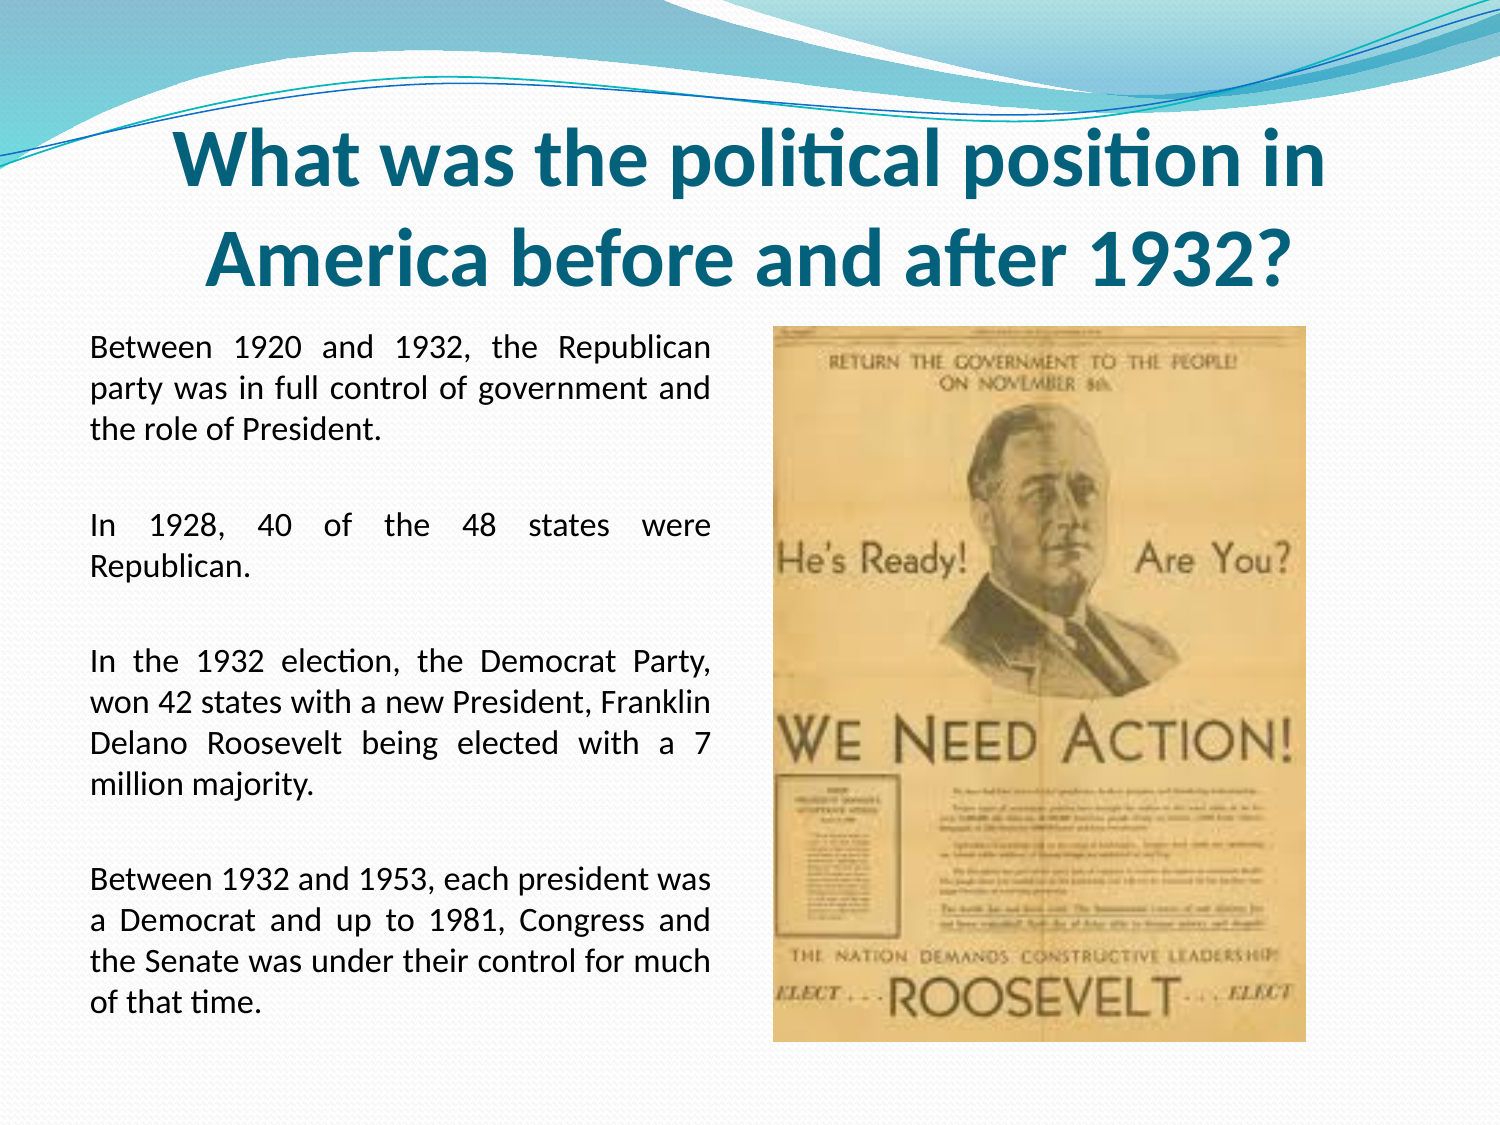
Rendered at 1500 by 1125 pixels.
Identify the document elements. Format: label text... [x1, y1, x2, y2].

picture [773, 325, 1306, 1042]
list Between 1920 and 1932, the Republican party was in full control of government and the role of President. In 1928, 40 of the 48 states were Republican. In the 1932 election, the Democrat Party, won 42 states with a new President, Franklin Delano Roosevelt being elected with a 7 million majority. Between 1932 and 1953, each president was a Democrat and up to 1981, Congress and the Senate was under their control for much of that time. [75, 317, 727, 1038]
title What was the political position in America before and after 1932? [75, 115, 1425, 303]
